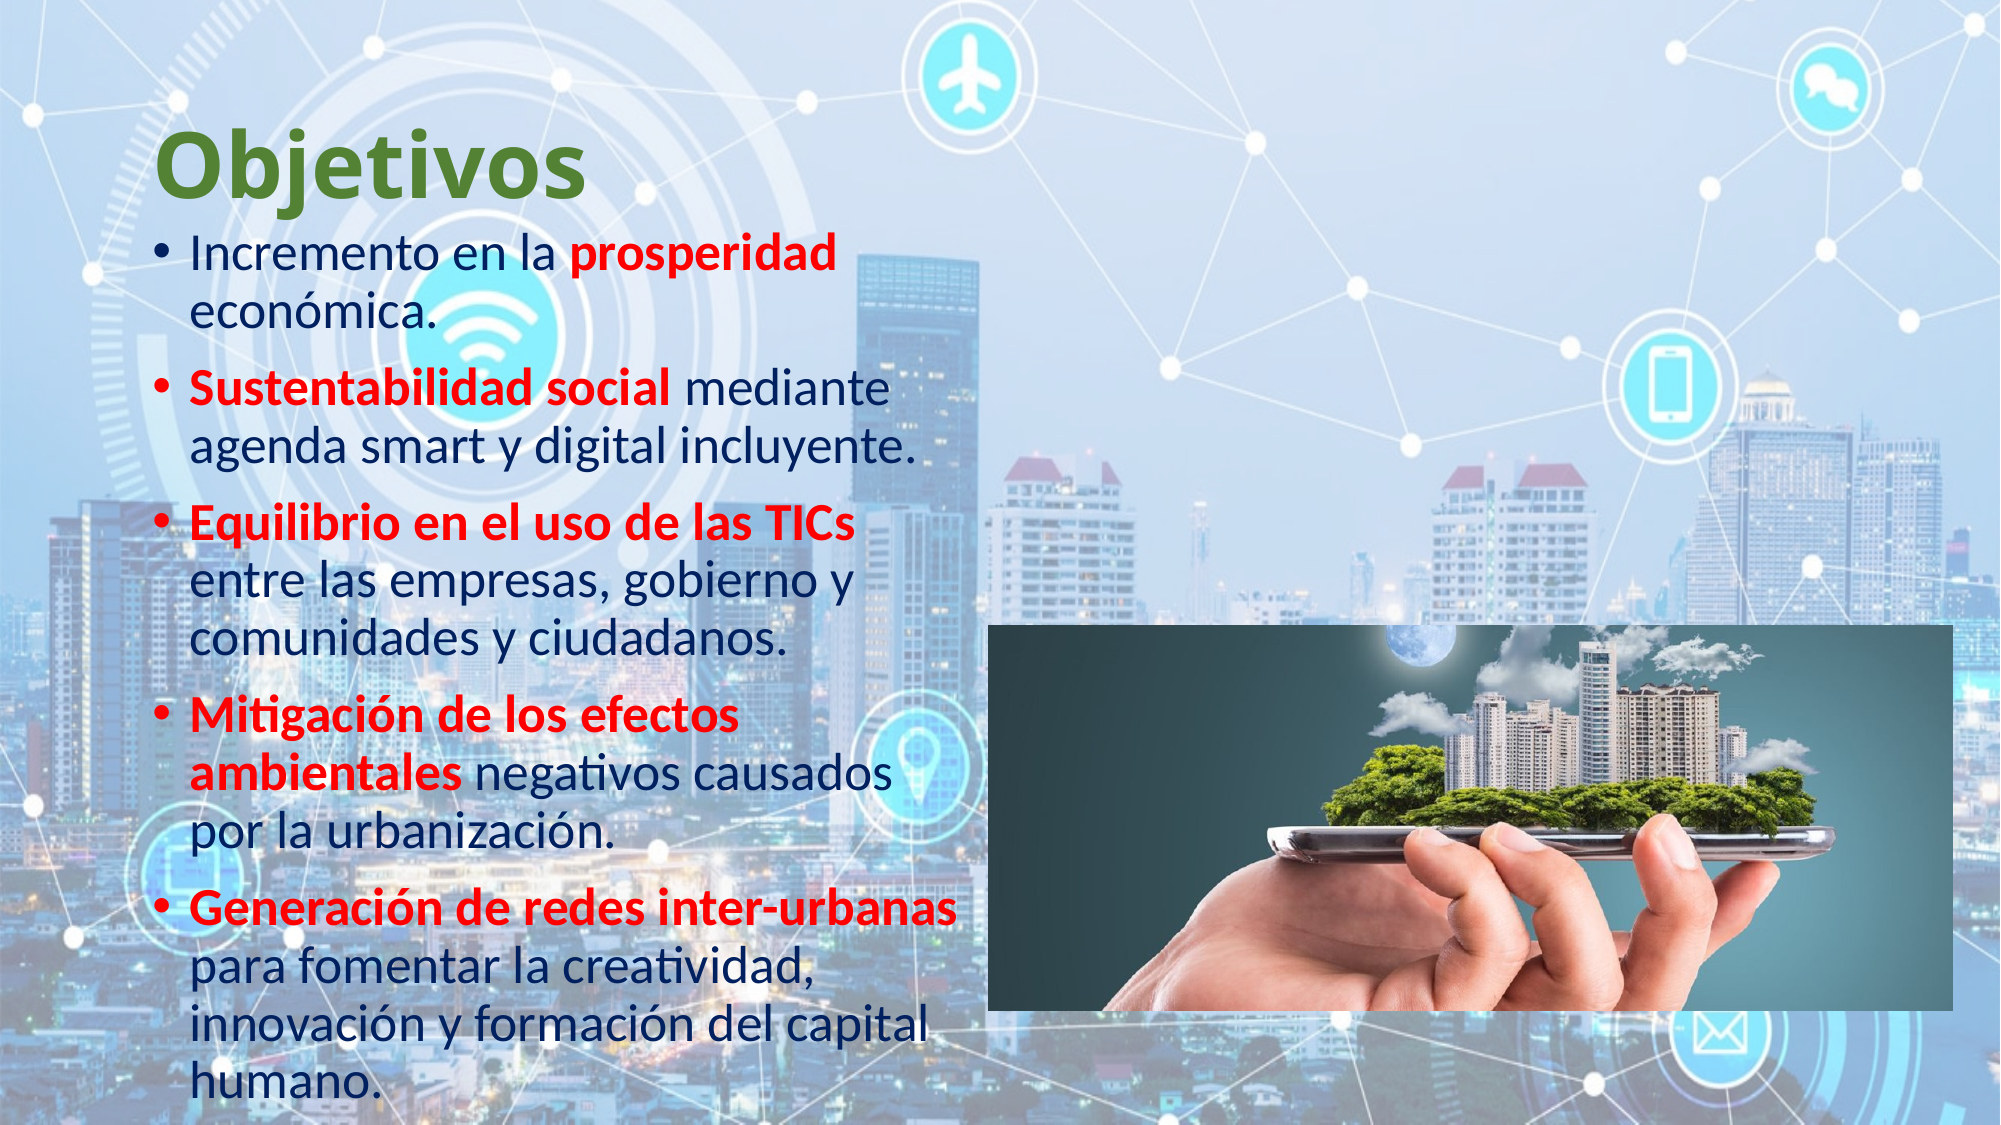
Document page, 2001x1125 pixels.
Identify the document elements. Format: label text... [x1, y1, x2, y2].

list Incremento en la prosperidad económica. Sustentabilidad social mediante agenda smart y digital incluyente. Equilibrio en el uso de las TICs entre las empresas, gobierno y comunidades y ciudadanos. Mitigación de los efectos ambientales negativos causados por la urbanización. Generación de redes inter-urbanas para fomentar la creatividad, innovación y formación del capital humano. [137, 216, 988, 1125]
title Objetivos [137, 59, 1863, 278]
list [988, 625, 1953, 1011]
